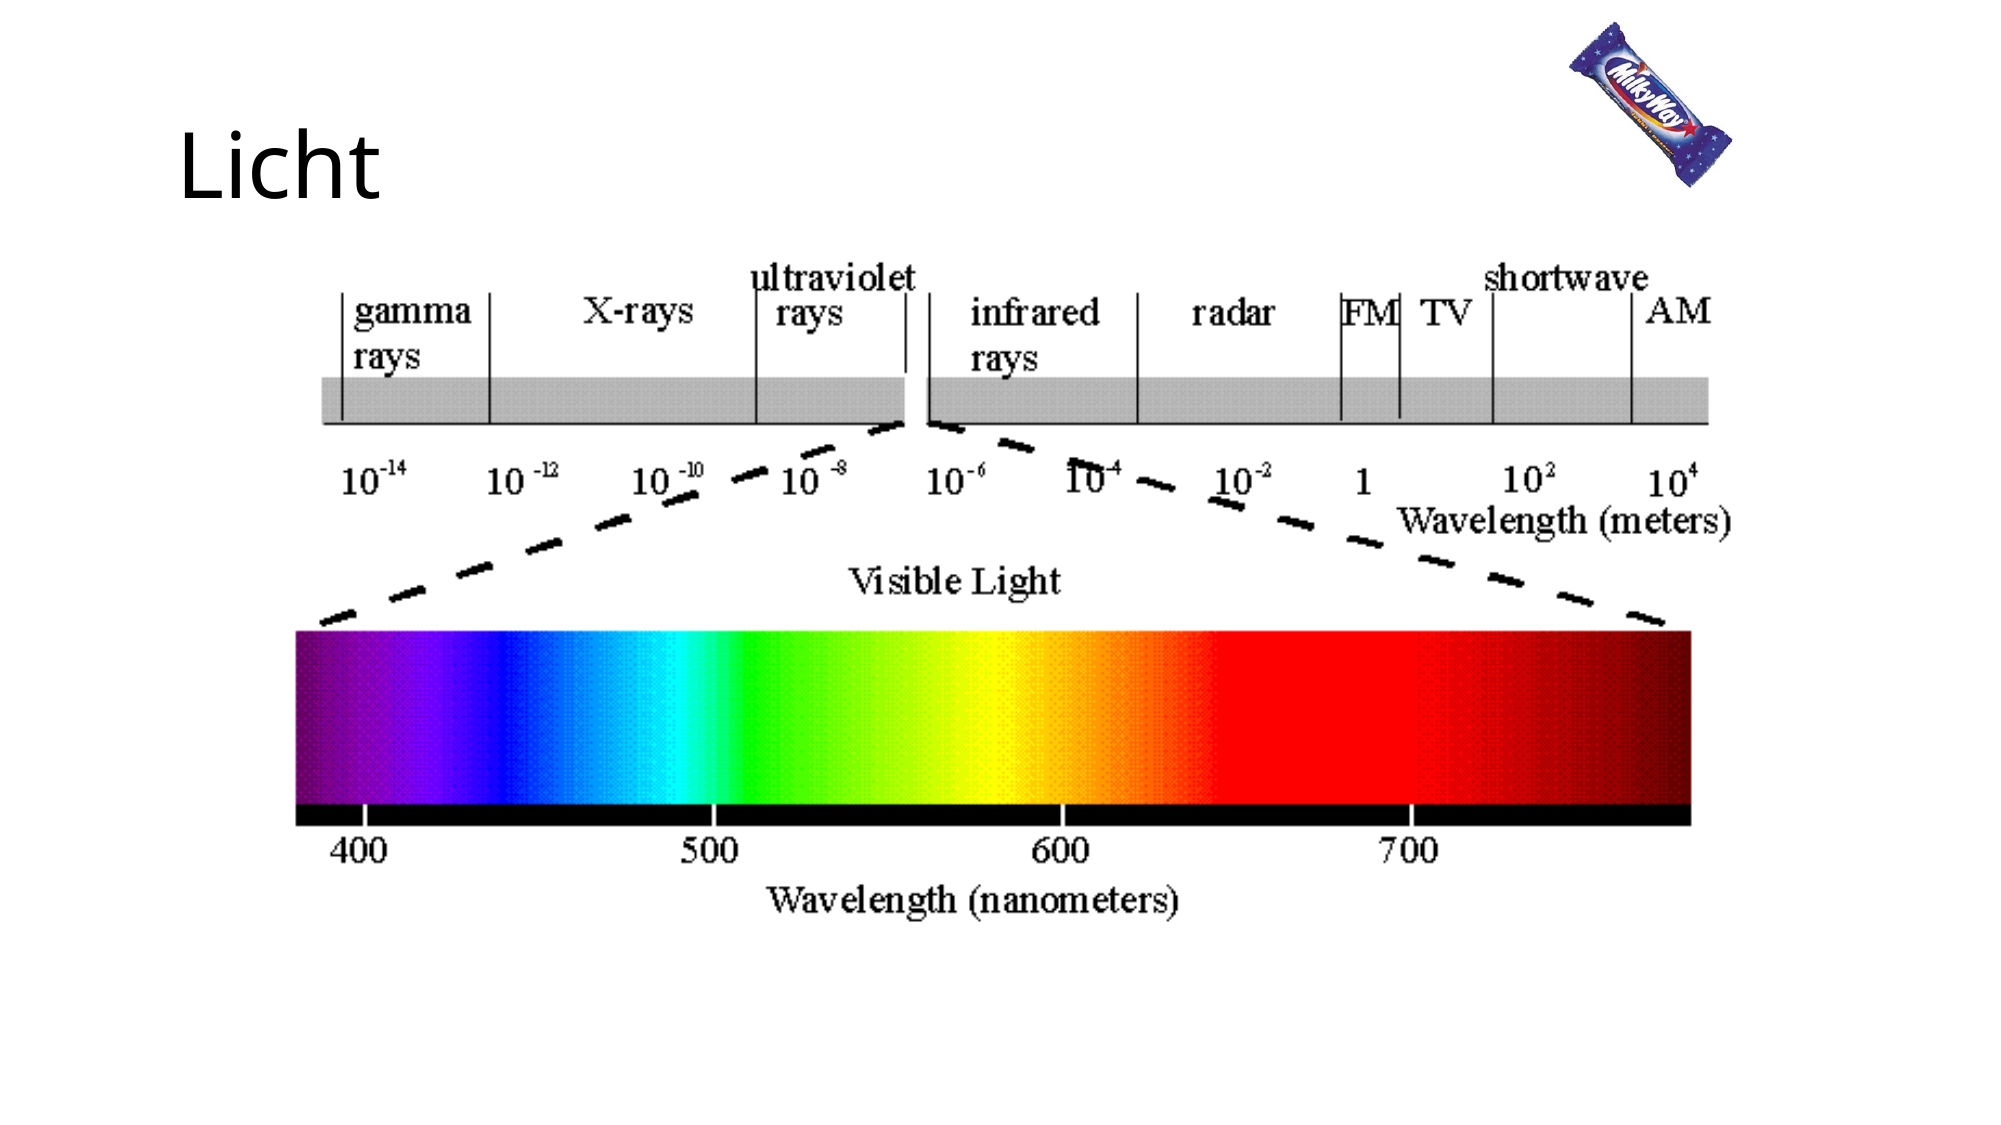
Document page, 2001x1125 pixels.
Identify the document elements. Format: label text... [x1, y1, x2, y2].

title Licht [137, 59, 1863, 278]
picture [1563, 19, 1734, 191]
picture [279, 250, 1733, 948]
